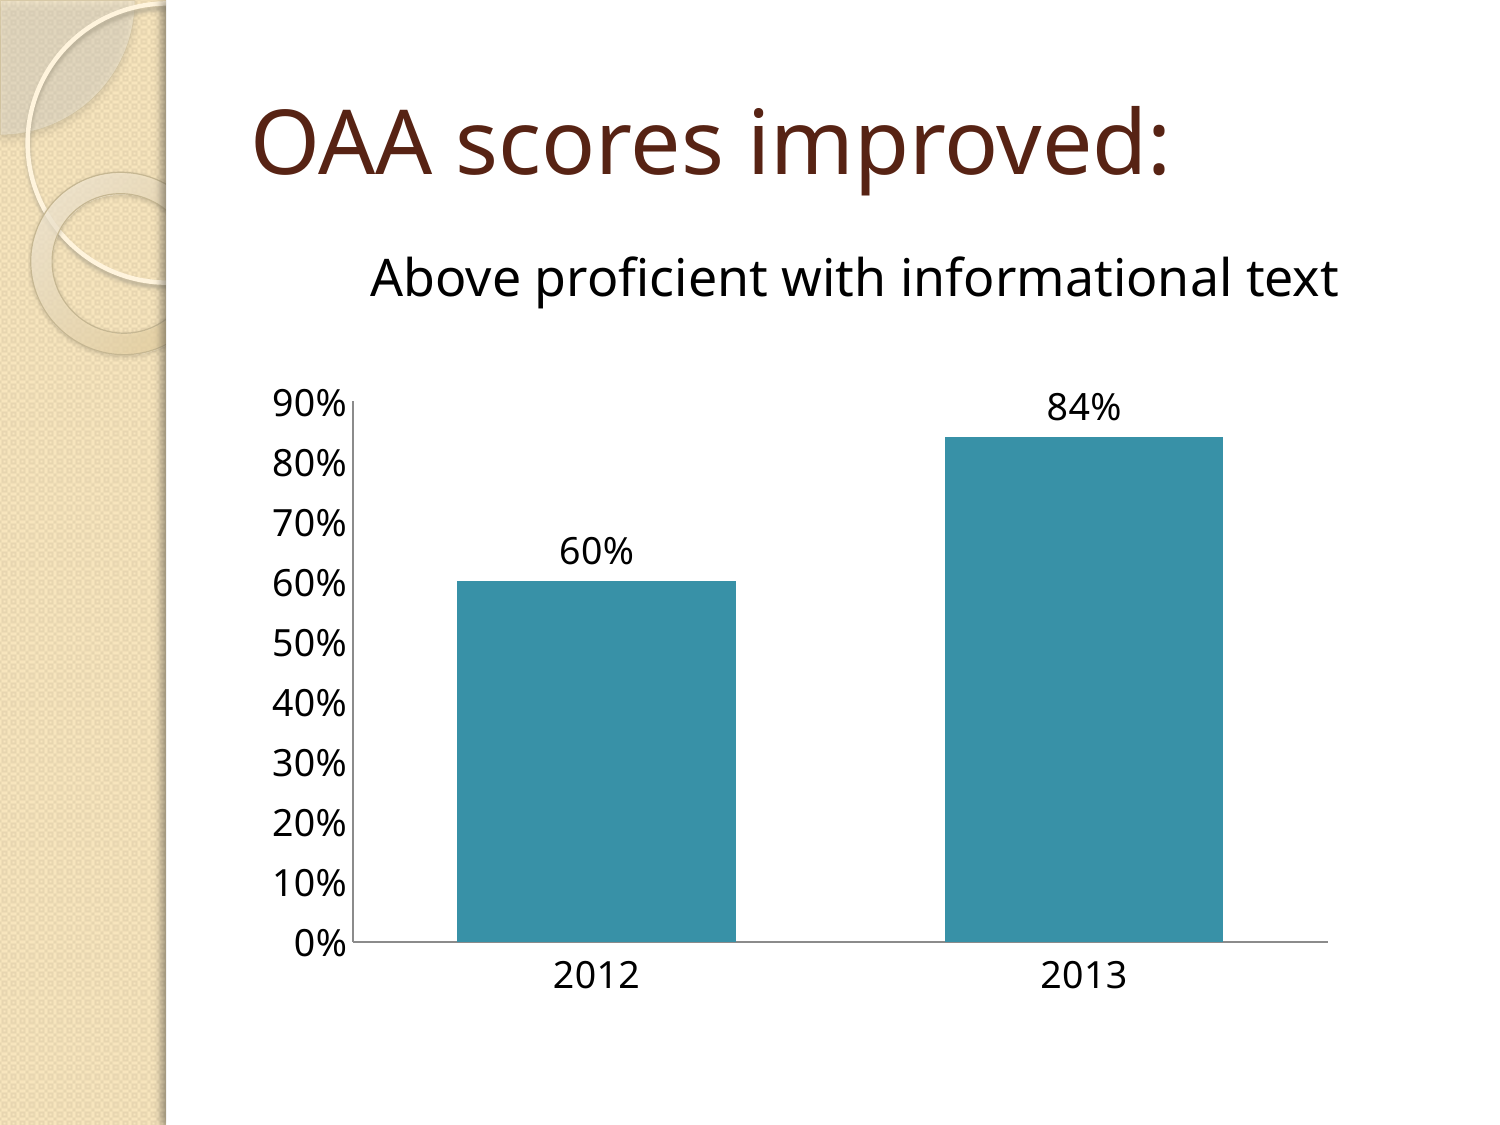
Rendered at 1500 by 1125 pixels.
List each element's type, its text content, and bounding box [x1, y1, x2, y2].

list Above proficient with informational text [235, 237, 1466, 350]
title OAA scores improved: [235, 45, 1466, 233]
chart [249, 362, 1351, 1013]
